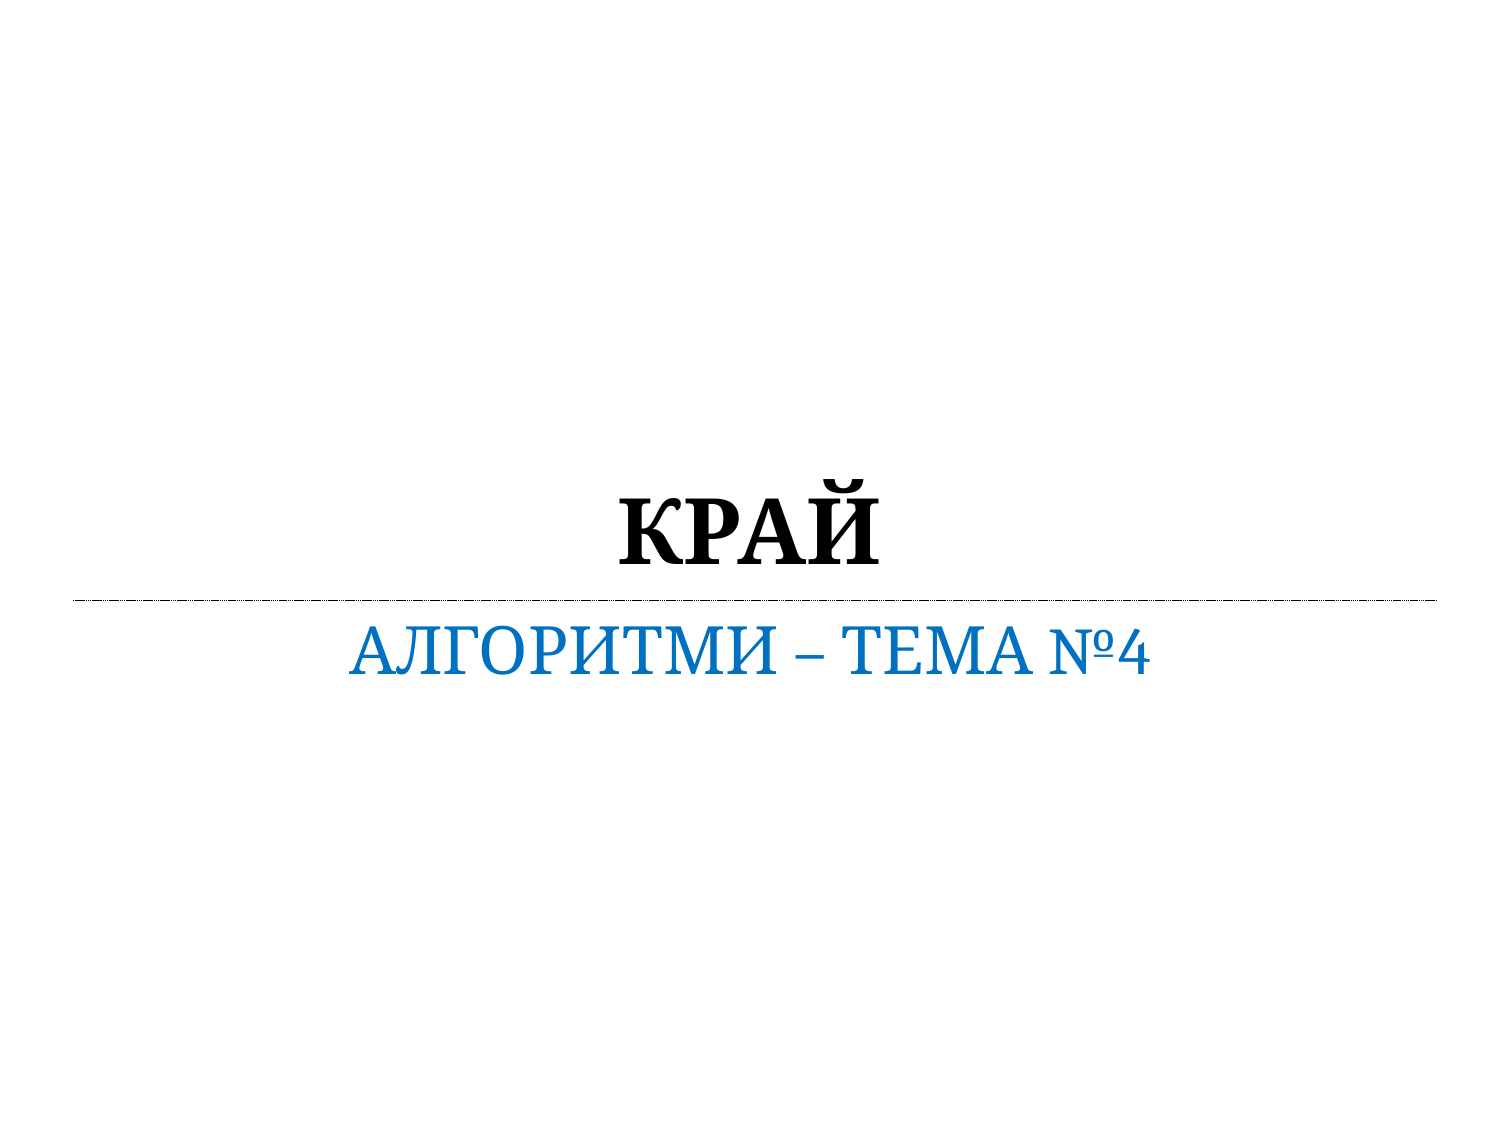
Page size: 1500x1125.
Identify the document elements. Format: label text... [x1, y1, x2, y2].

subtitle Алгоритми – тема №4 [0, 597, 1500, 716]
title Край [0, 346, 1500, 594]
